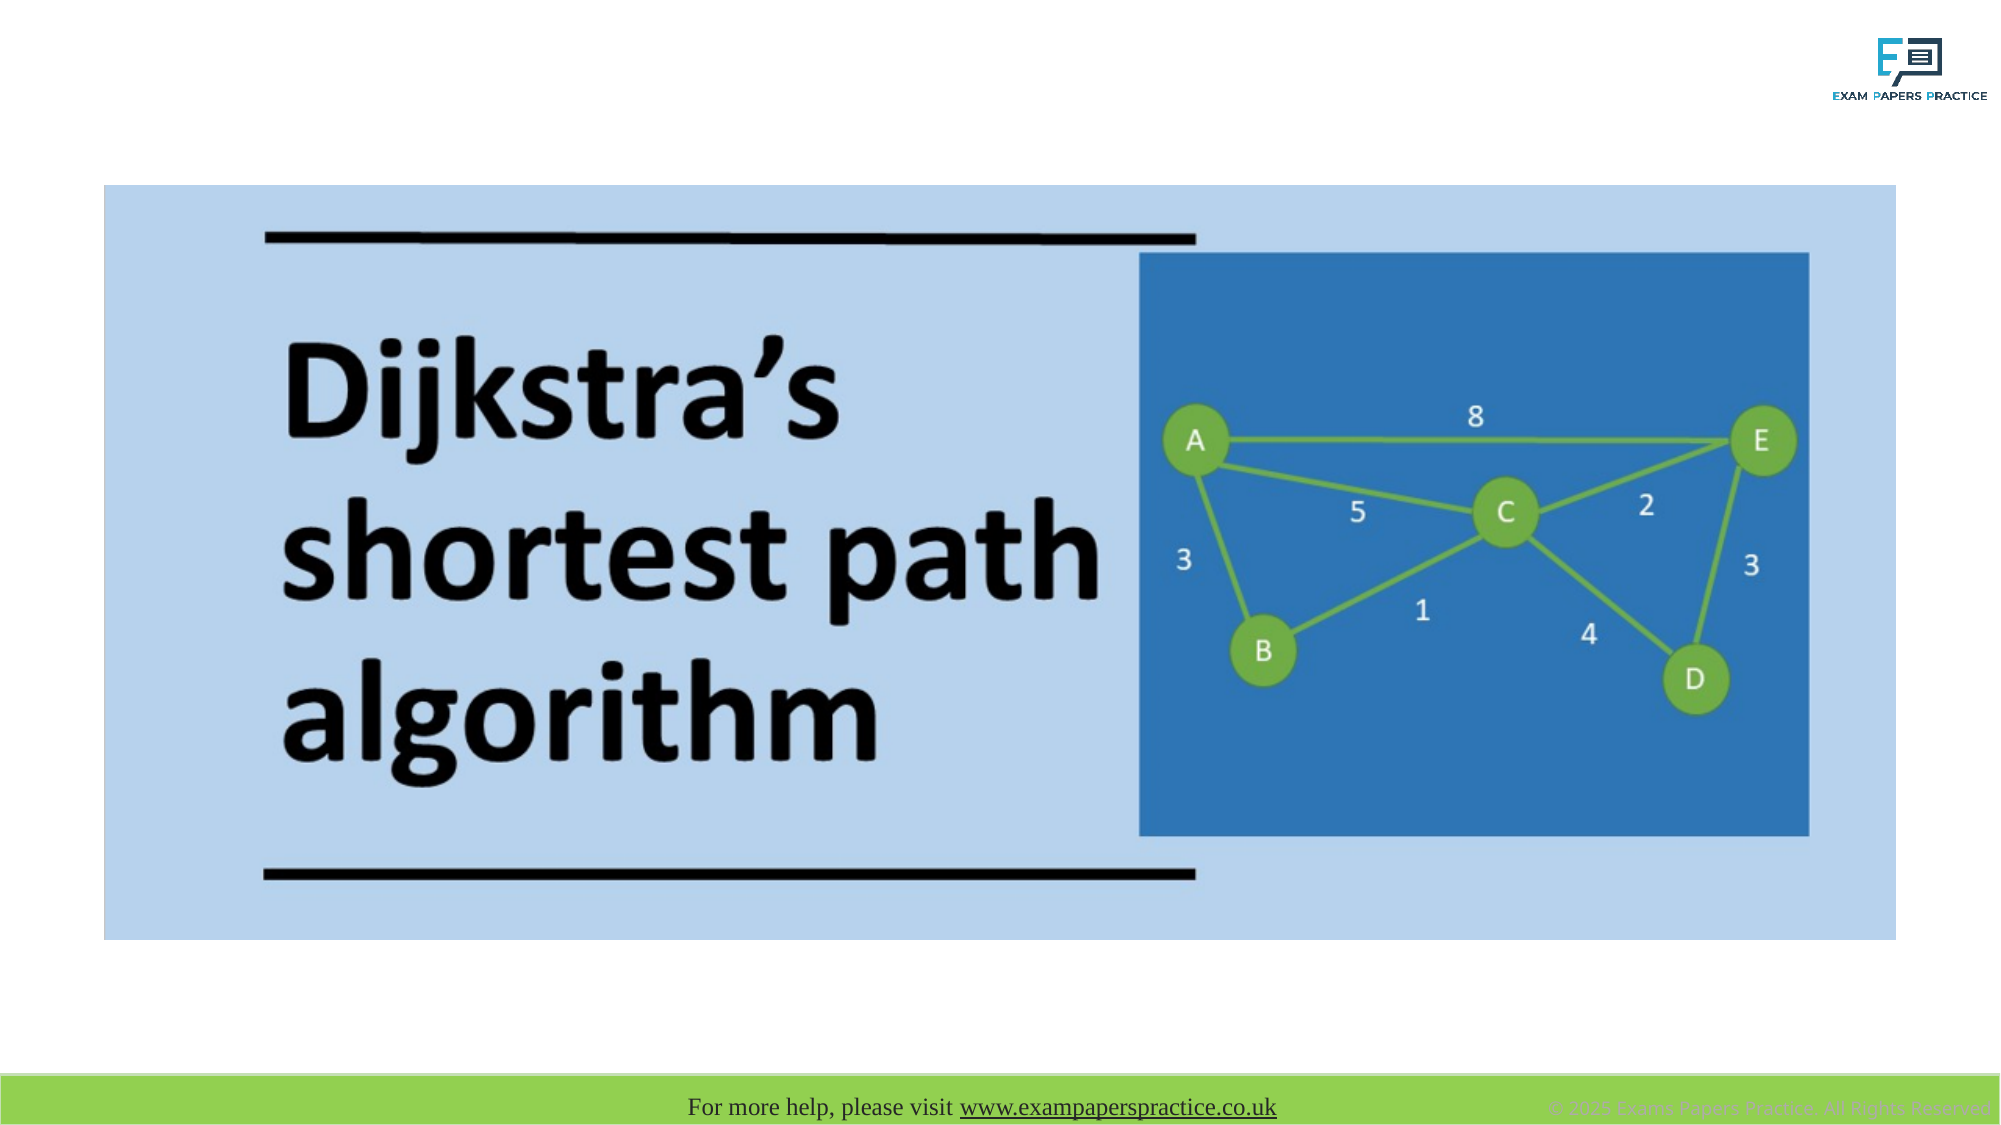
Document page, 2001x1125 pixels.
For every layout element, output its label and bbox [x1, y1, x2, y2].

picture [104, 185, 1896, 940]
